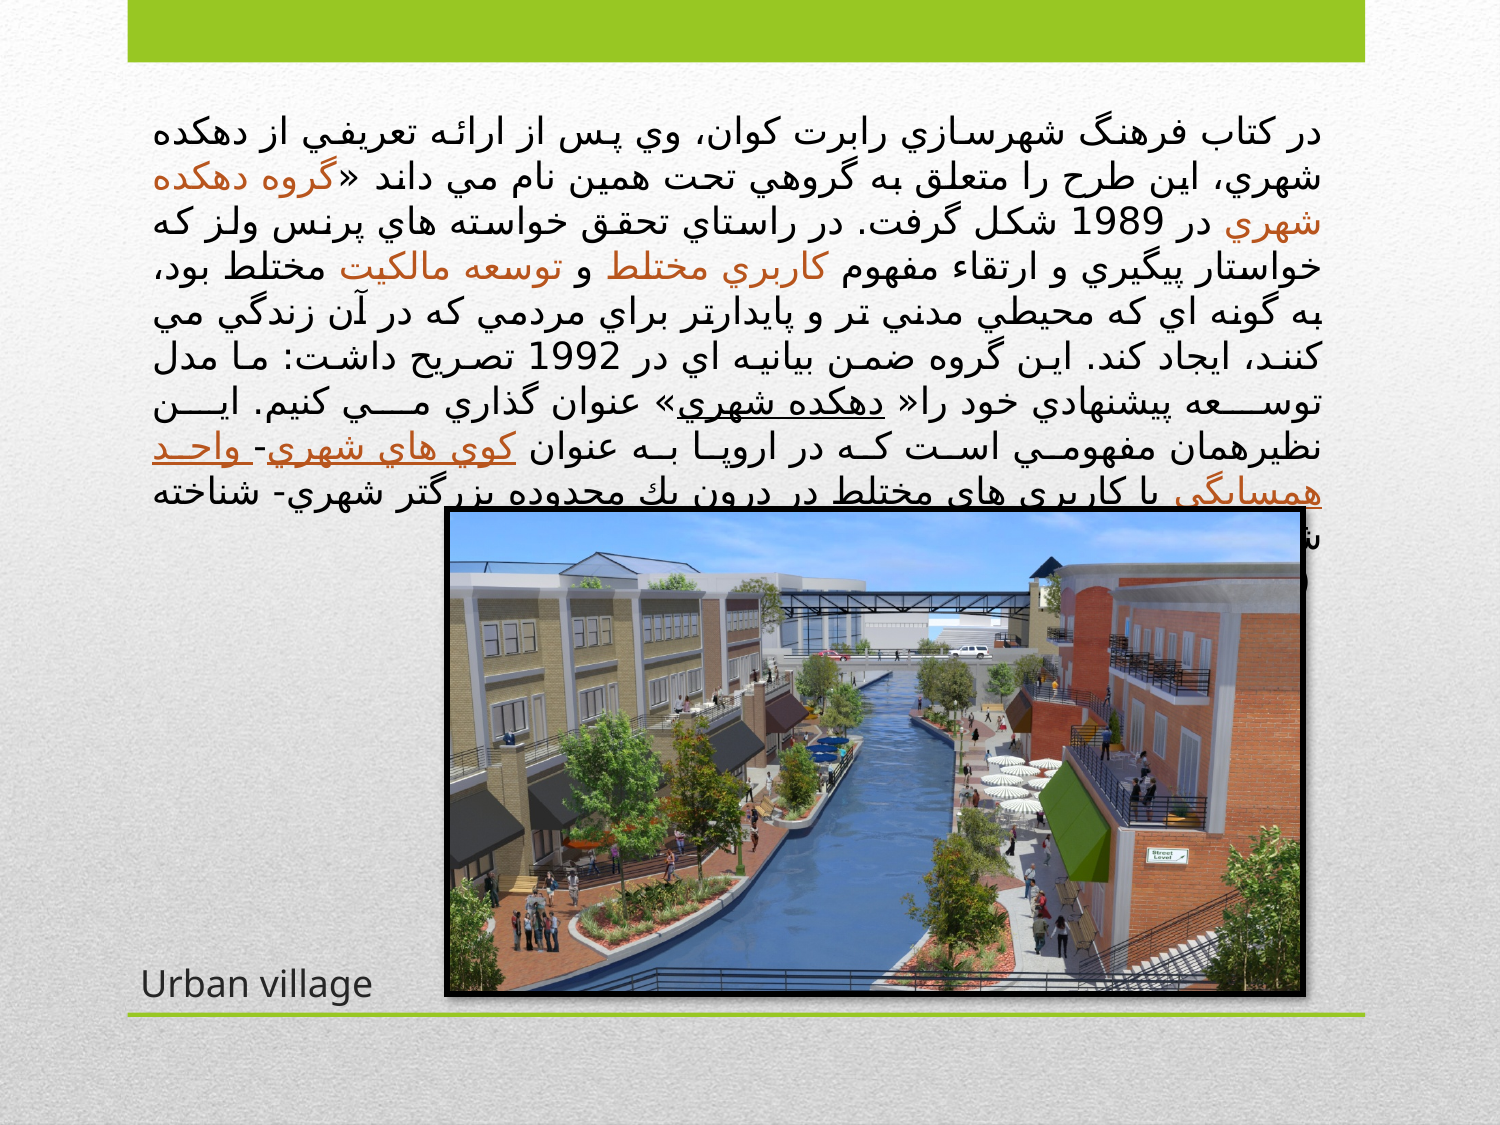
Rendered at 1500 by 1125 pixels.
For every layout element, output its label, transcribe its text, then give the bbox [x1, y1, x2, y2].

title Urban village [125, 750, 1238, 1013]
picture [0, 0, 1500, 1125]
text_box در كتاب فرهنگ شهرسازي رابرت كوان، وي پس از ارائه تعريفي از دهكده شهري، اين طرح را متعلق به گروهي تحت همين نام مي داند «گروه دهكده شهري در 1989 شكل گرفت. در راستاي تحقق خواسته هاي پرنس ولز كه خواستار پيگيري و ارتقاء مفهوم كاربري مختلط و توسعه مالكيت مختلط بود، به گونه اي كه محيطي مدني تر و پايدارتر براي مردمي كه در آن زندگي مي كنند، ايجاد كند. اين گروه ضمن بيانيه اي در 1992 تصريح داشت: ما مدل توسعه پيشنهادي خود را« دهكده شهري» عنوان گذاري مي كنيم. اين نظيرهمان مفهومي است كه در اروپا به عنوان كوي هاي شهري- واحد همسايگي با كاربري هاي مختلط در درون يك محدوده بزرگتر شهري- شناخته شده است». (Cowan,2005:430) [137, 99, 1338, 610]
